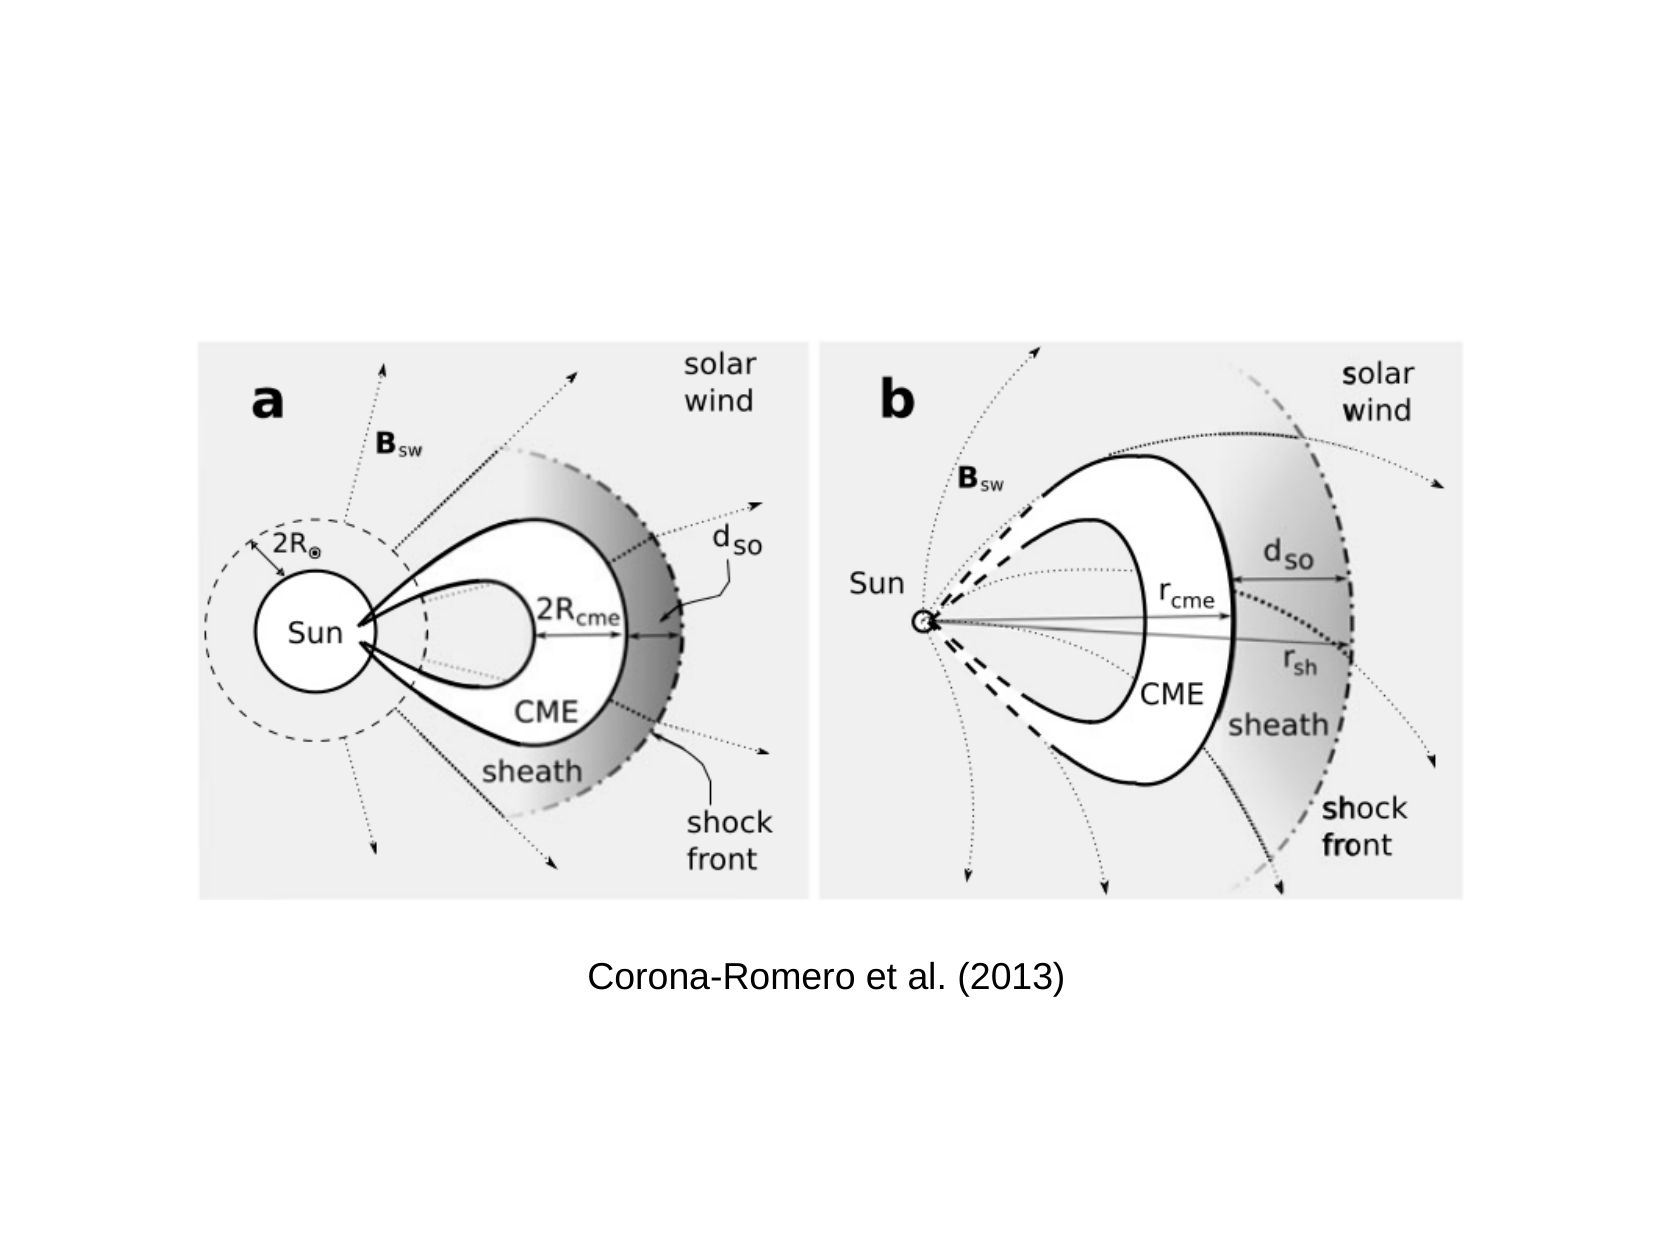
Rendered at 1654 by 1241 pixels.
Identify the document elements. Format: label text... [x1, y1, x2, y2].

picture [172, 329, 1481, 911]
text_box Corona-Romero et al. (2013) [174, 944, 1480, 1092]
